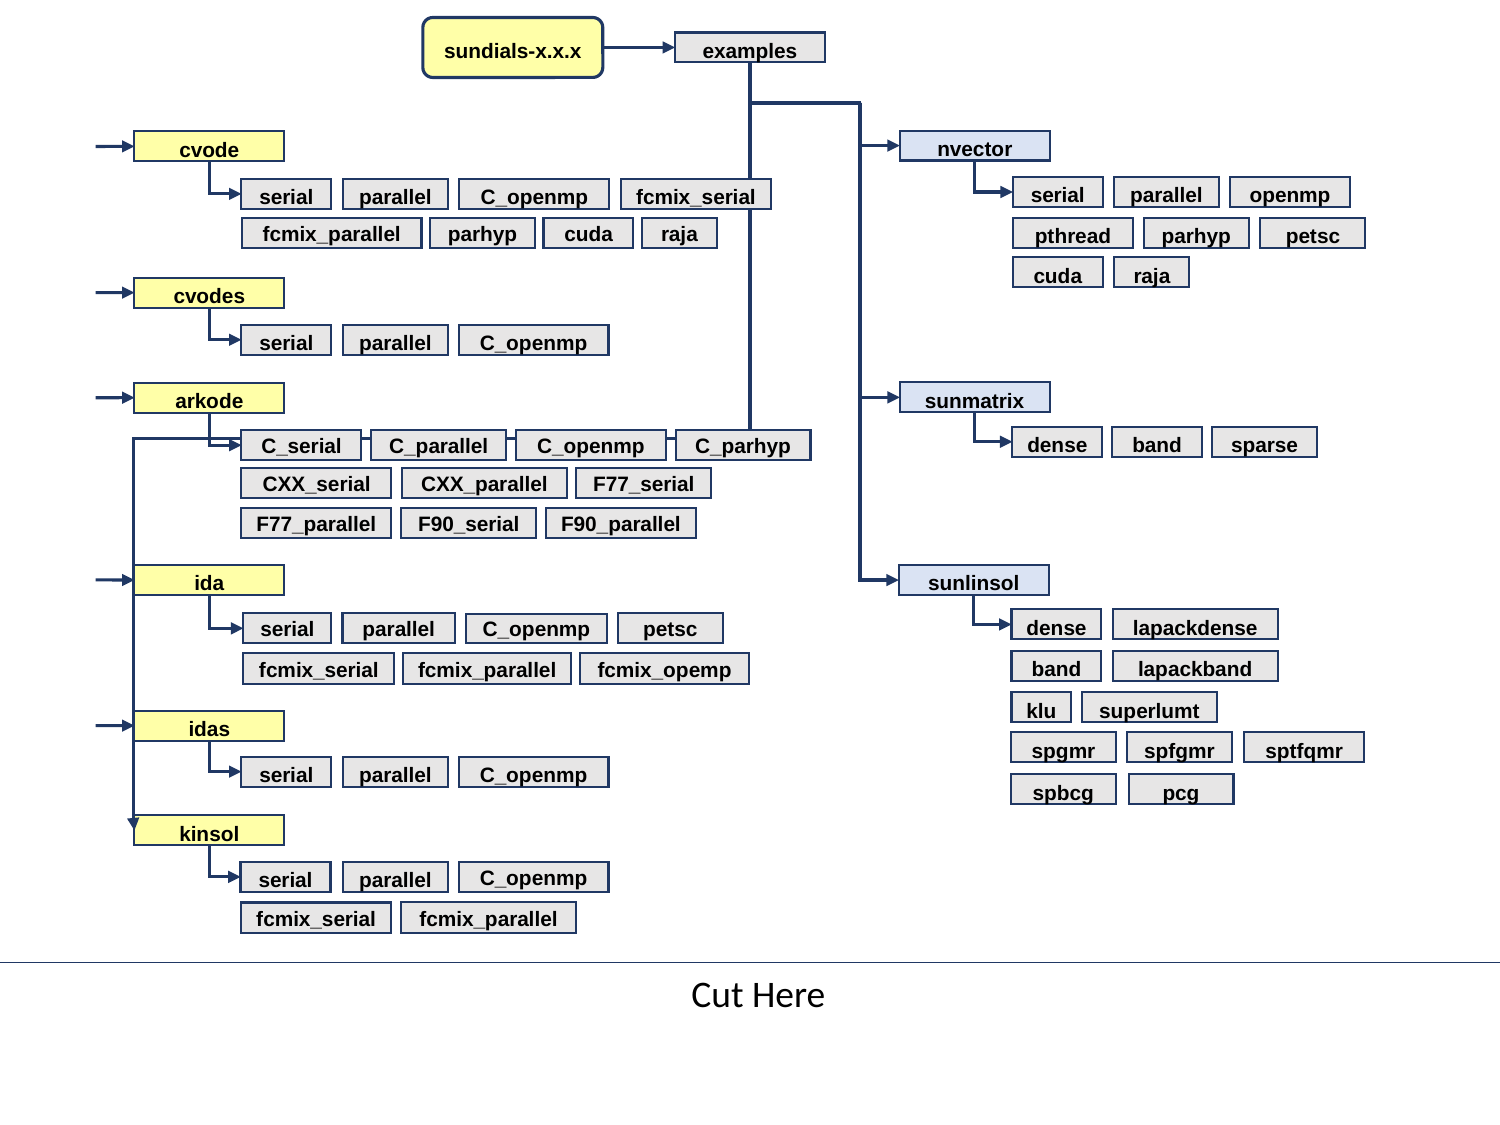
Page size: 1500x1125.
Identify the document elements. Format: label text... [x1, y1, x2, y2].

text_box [898, 565, 1365, 805]
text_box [243, 613, 749, 685]
text_box kinsol [133, 814, 285, 846]
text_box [209, 755, 241, 773]
text_box examples [674, 31, 785, 63]
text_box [241, 178, 771, 248]
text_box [899, 130, 1366, 288]
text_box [241, 756, 609, 787]
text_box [899, 382, 1318, 457]
text_box sundials-x.x.x [421, 16, 604, 79]
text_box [241, 430, 811, 539]
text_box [209, 845, 241, 877]
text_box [58, 138, 827, 755]
text_box Cut Here [574, 963, 942, 1023]
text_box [785, 26, 826, 139]
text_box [241, 324, 609, 355]
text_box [640, 322, 1118, 361]
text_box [240, 861, 609, 934]
text_box cvode [133, 130, 285, 138]
